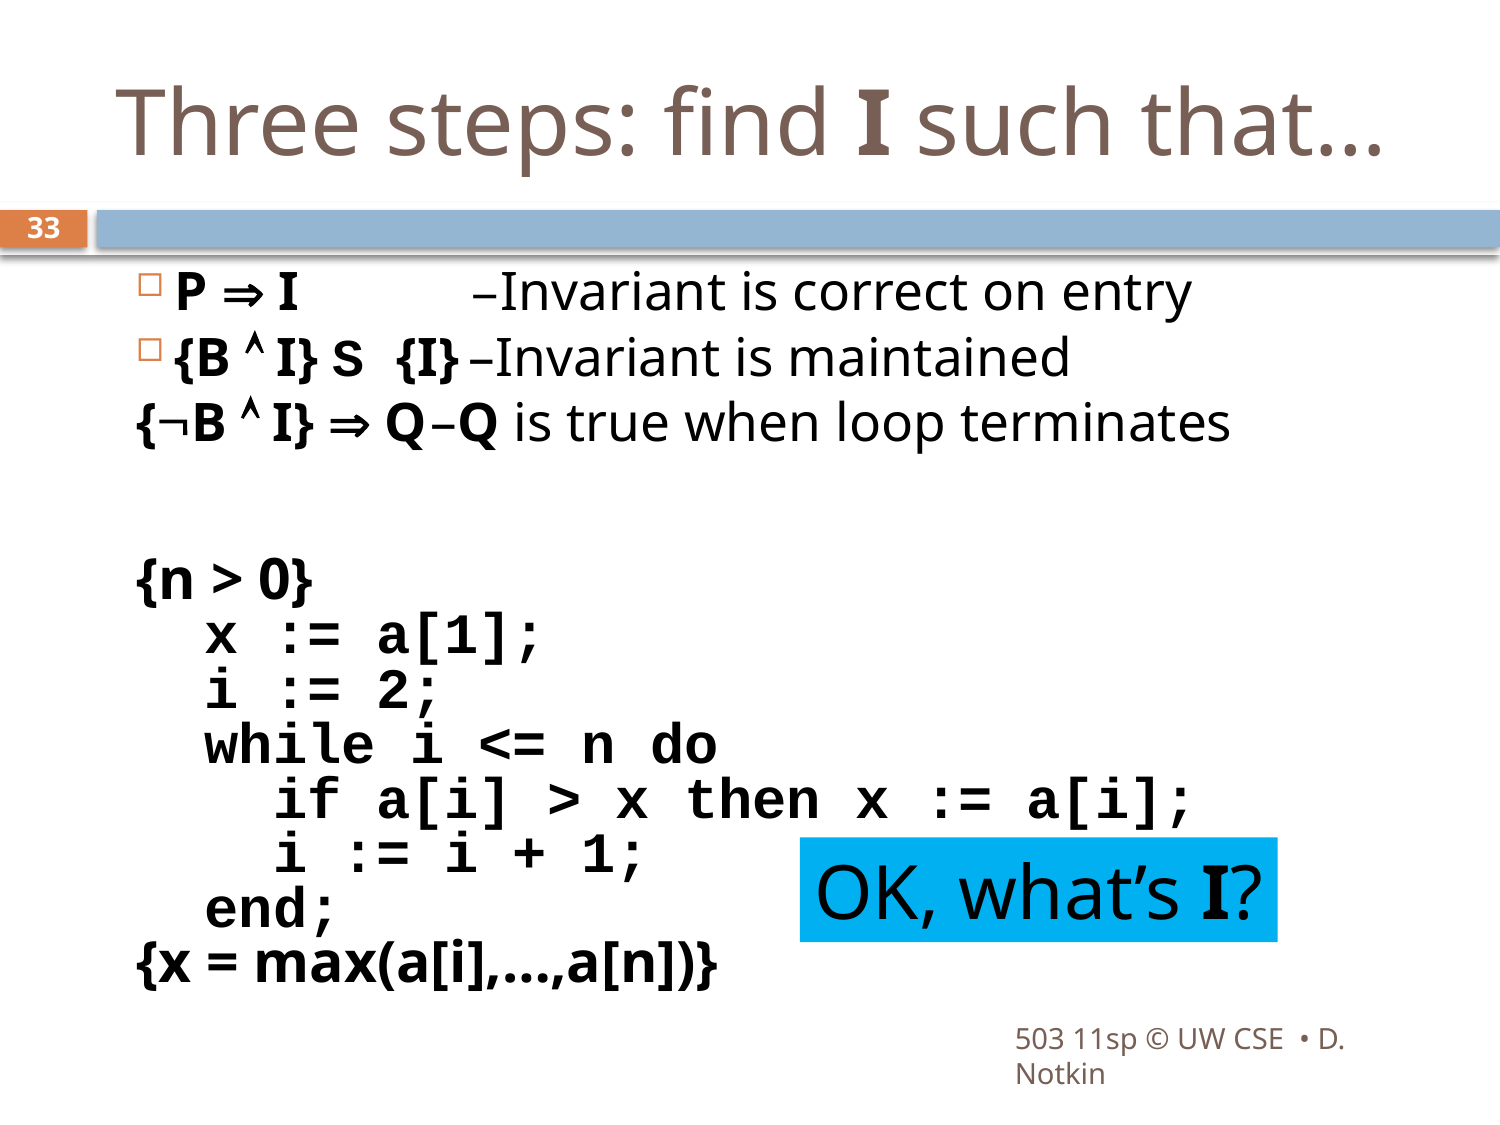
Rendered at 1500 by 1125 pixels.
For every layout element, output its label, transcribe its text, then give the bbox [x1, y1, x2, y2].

title Three steps: find I such that… [100, 37, 1438, 200]
list P  I –Invariant is correct on entry {B  I} S {I} –Invariant is maintained {B  I}  Q –Q is true when loop terminates {n > 0} x := a[1]; i := 2; while i <= n do if a[i] > x then x := a[i]; i := i + 1; end; {x = max(a[i],…,a[n])} [100, 262, 1438, 1005]
slide_number 503 11sp © UW CSE • D. Notkin [999, 1025, 1438, 1085]
text_box OK, what’s I? [799, 837, 1278, 943]
slide_number 33 [0, 208, 88, 249]
